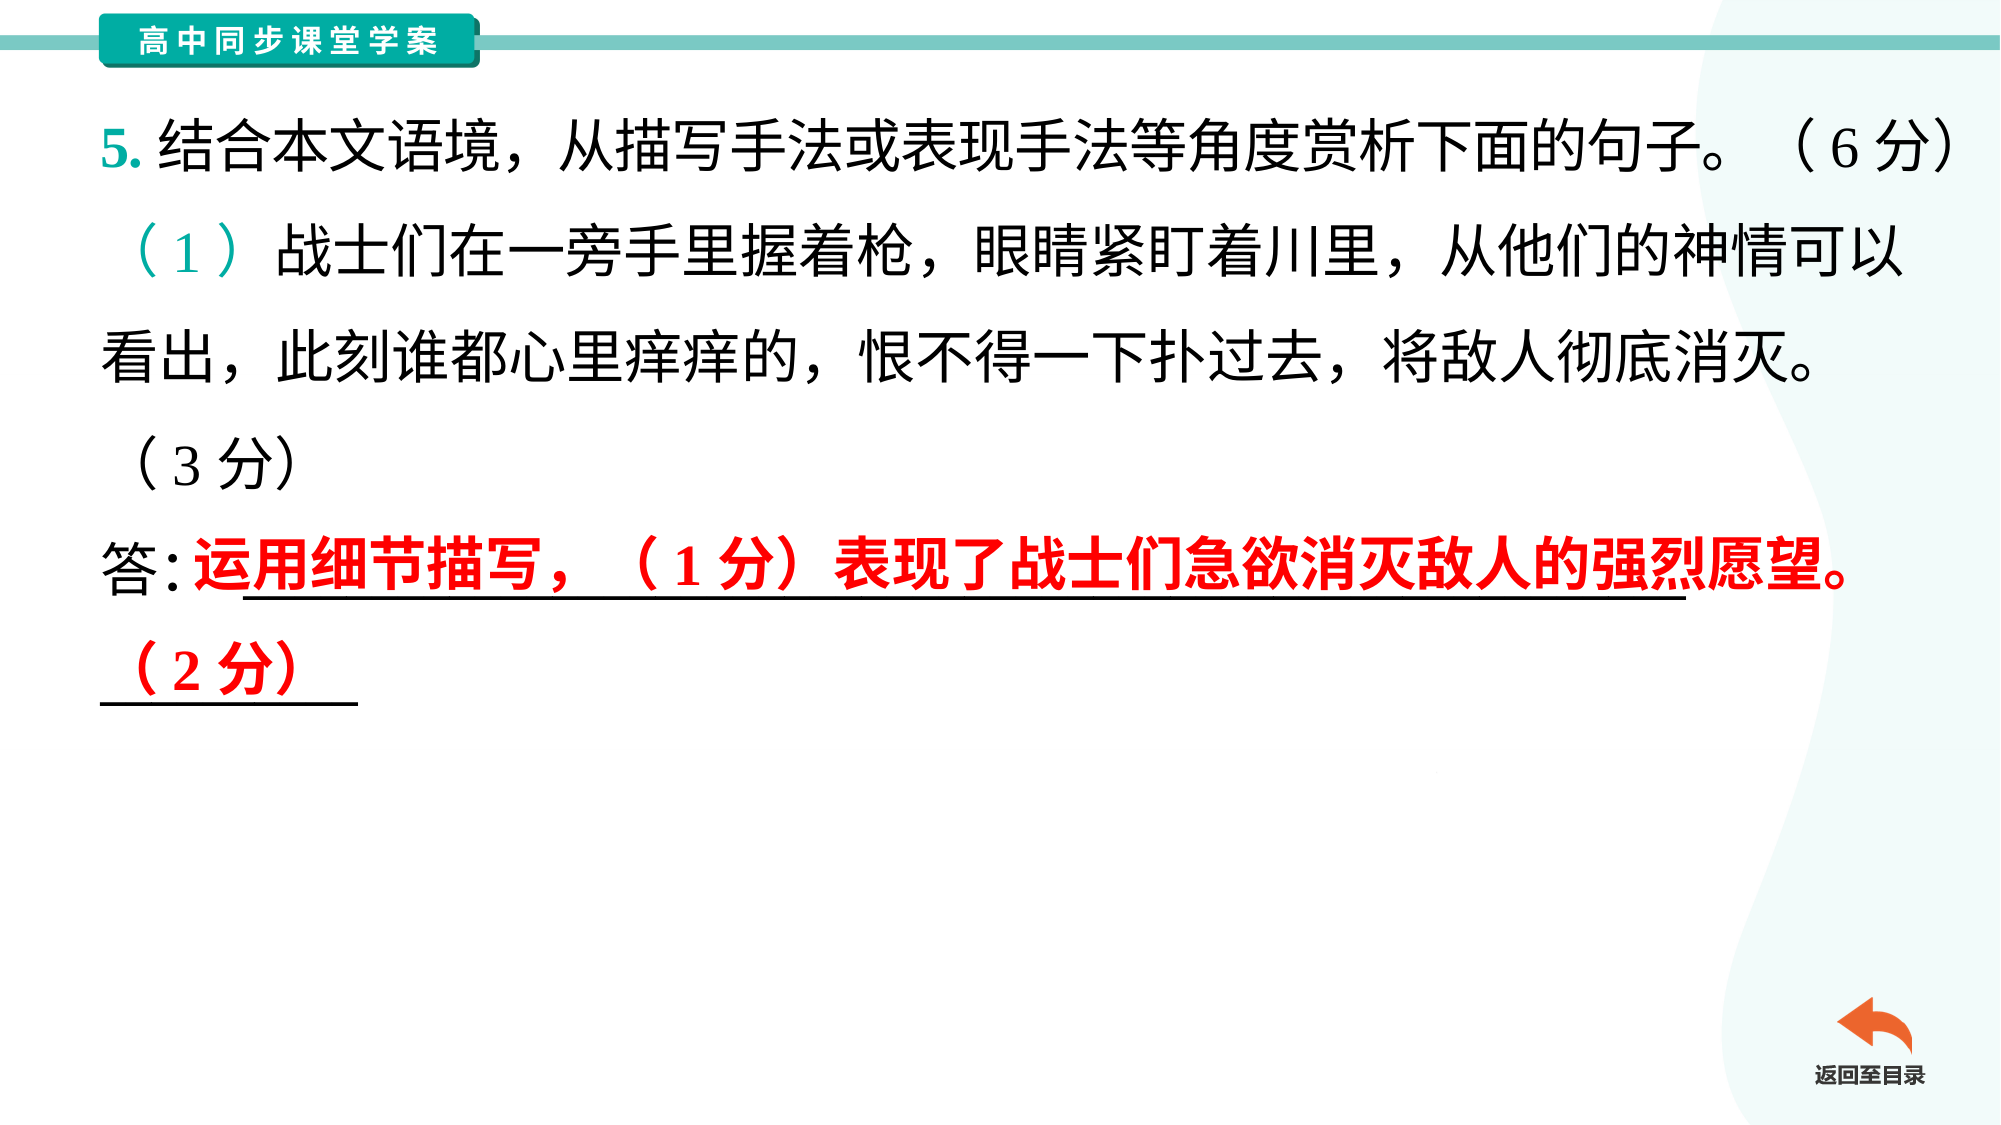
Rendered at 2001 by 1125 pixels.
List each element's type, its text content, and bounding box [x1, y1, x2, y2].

text_box 运用细节描写，（1分）表现了战士们急欲消灭敌人的强烈愿望。（2分） [100, 491, 1899, 702]
text_box （1）战士们在一旁手里握着枪，眼睛紧盯着川里，从他们的神情可以 看出，此刻谁都心里痒痒的，恨不得一下扑过去，将敌人彻底消灭。 （3分） 答： ________________________________________________________ __________ [100, 177, 1899, 491]
text_box 5.结合本文语境，从描写手法或表现手法等角度赏析下面的句子。（6分） [100, 76, 1899, 177]
picture [0, 0, 2000, 1125]
text_box （1）战士们在一旁手里握着枪，眼睛紧盯着川里，从他们的神情可以 看出，此刻谁都心里痒痒的，恨不得一下扑过去，将敌人彻底消灭。 （3分） 答： ________________________________________________________ __________ [100, 702, 1899, 710]
